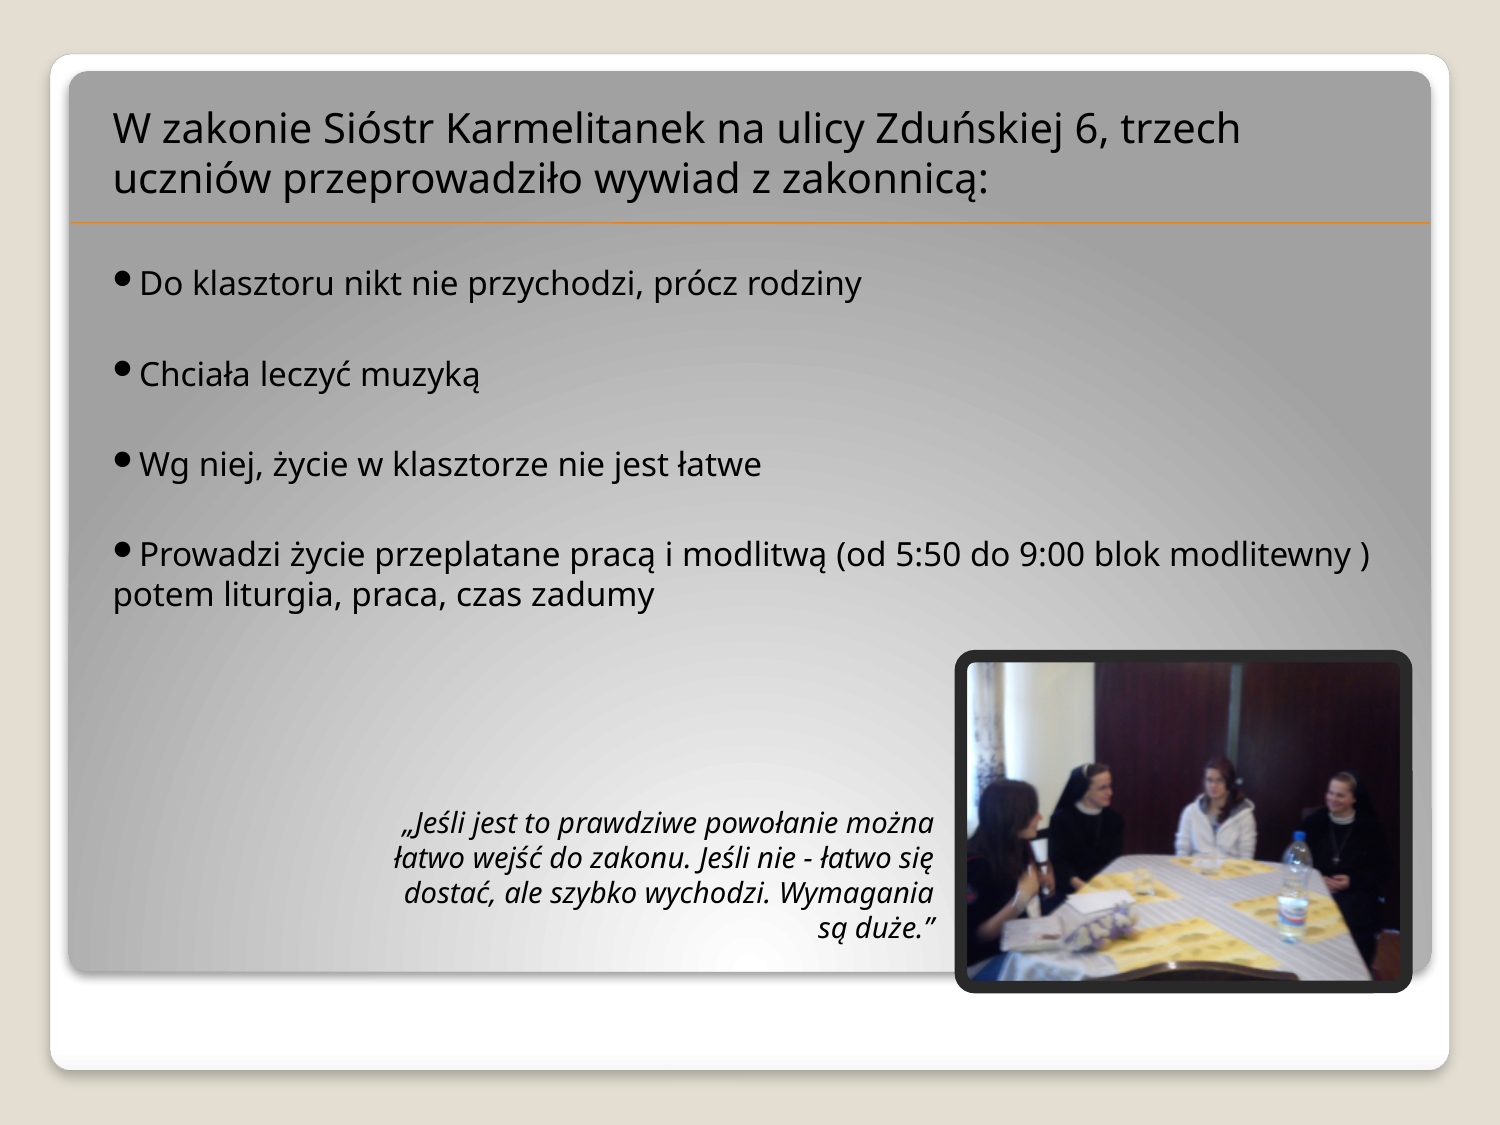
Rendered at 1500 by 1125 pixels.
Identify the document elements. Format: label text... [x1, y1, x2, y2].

list W zakonie Sióstr Karmelitanek na ulicy Zduńskiej 6, trzech uczniów przeprowadziło wywiad z zakonnicą: Do klasztoru nikt nie przychodzi, prócz rodziny Chciała leczyć muzyką Wg niej, życie w klasztorze nie jest łatwe Prowadzi życie przeplatane pracą i modlitwą (od 5:50 do 9:00 blok modlitewny ) potem liturgia, praca, czas zadumy [82, 234, 1425, 950]
list W zakonie Sióstr Karmelitanek na ulicy Zduńskiej 6, trzech uczniów przeprowadziło wywiad z zakonnicą: Do klasztoru nikt nie przychodzi, prócz rodziny Chciała leczyć muzyką Wg niej, życie w klasztorze nie jest łatwe Prowadzi życie przeplatane pracą i modlitwą (od 5:50 do 9:00 blok modlitewny ) potem liturgia, praca, czas zadumy [82, 86, 1425, 222]
picture [960, 655, 1407, 988]
text_box „Jeśli jest to prawdziwe powołanie można łatwo wejść do zakonu. Jeśli nie - łatwo się dostać, ale szybko wychodzi. Wymagania są duże.” [374, 796, 950, 952]
